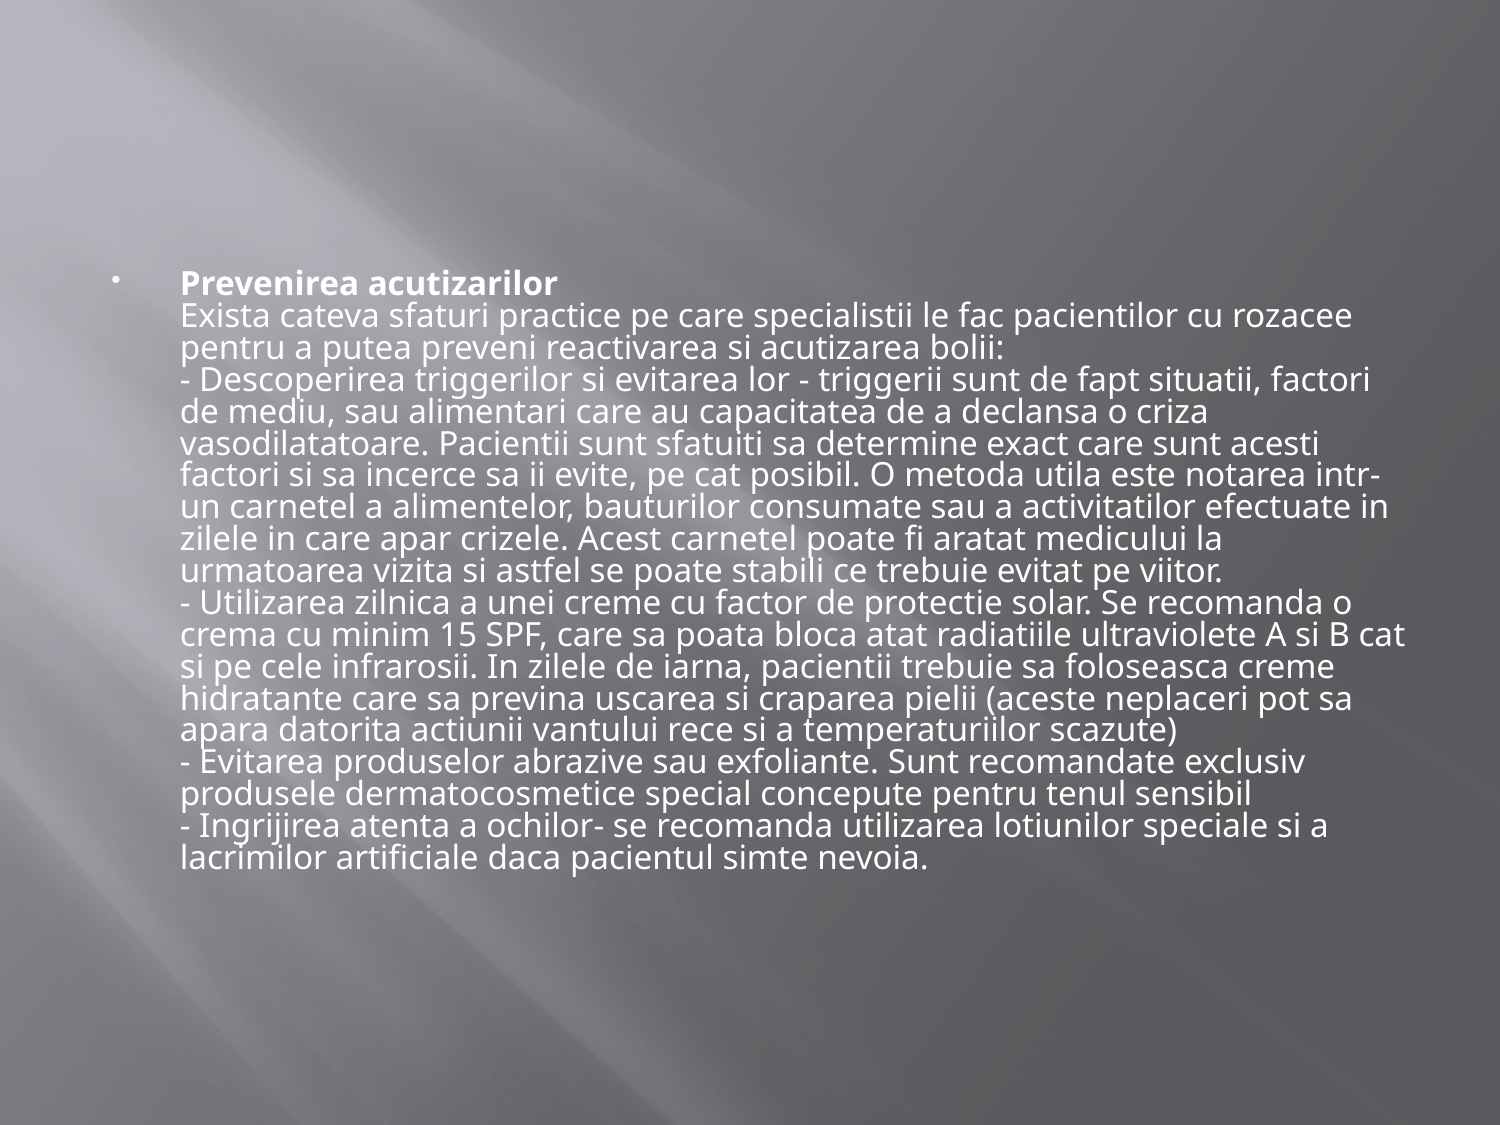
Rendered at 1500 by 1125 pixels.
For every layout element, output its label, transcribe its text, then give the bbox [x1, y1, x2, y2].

list Prevenirea acutizarilor Exista cateva sfaturi practice pe care specialistii le fac pacientilor cu rozacee pentru a putea preveni reactivarea si acutizarea bolii: - Descoperirea triggerilor si evitarea lor - triggerii sunt de fapt situatii, factori de mediu, sau alimentari care au capacitatea de a declansa o criza vasodilatatoare. Pacientii sunt sfatuiti sa determine exact care sunt acesti factori si sa incerce sa ii evite, pe cat posibil. O metoda utila este notarea intr-un carnetel a alimentelor, bauturilor consumate sau a activitatilor efectuate in zilele in care apar crizele. Acest carnetel poate fi aratat medicului la urmatoarea vizita si astfel se poate stabili ce trebuie evitat pe viitor. - Utilizarea zilnica a unei creme cu factor de protectie solar. Se recomanda o crema cu minim 15 SPF, care sa poata bloca atat radiatiile ultraviolete A si B cat si pe cele infrarosii. In zilele de iarna, pacientii trebuie sa foloseasca creme hidratante care sa previna uscarea si craparea pielii (aceste neplaceri pot sa apara datorita actiunii vantului rece si a temperaturiilor scazute) - Evitarea produselor abrazive sau exfoliante. Sunt recomandate exclusiv produsele dermatocosmetice special concepute pentru tenul sensibil - Ingrijirea atenta a ochilor- se recomanda utilizarea lotiunilor speciale si a lacrimilor artificiale daca pacientul simte nevoia. [74, 262, 1426, 1036]
